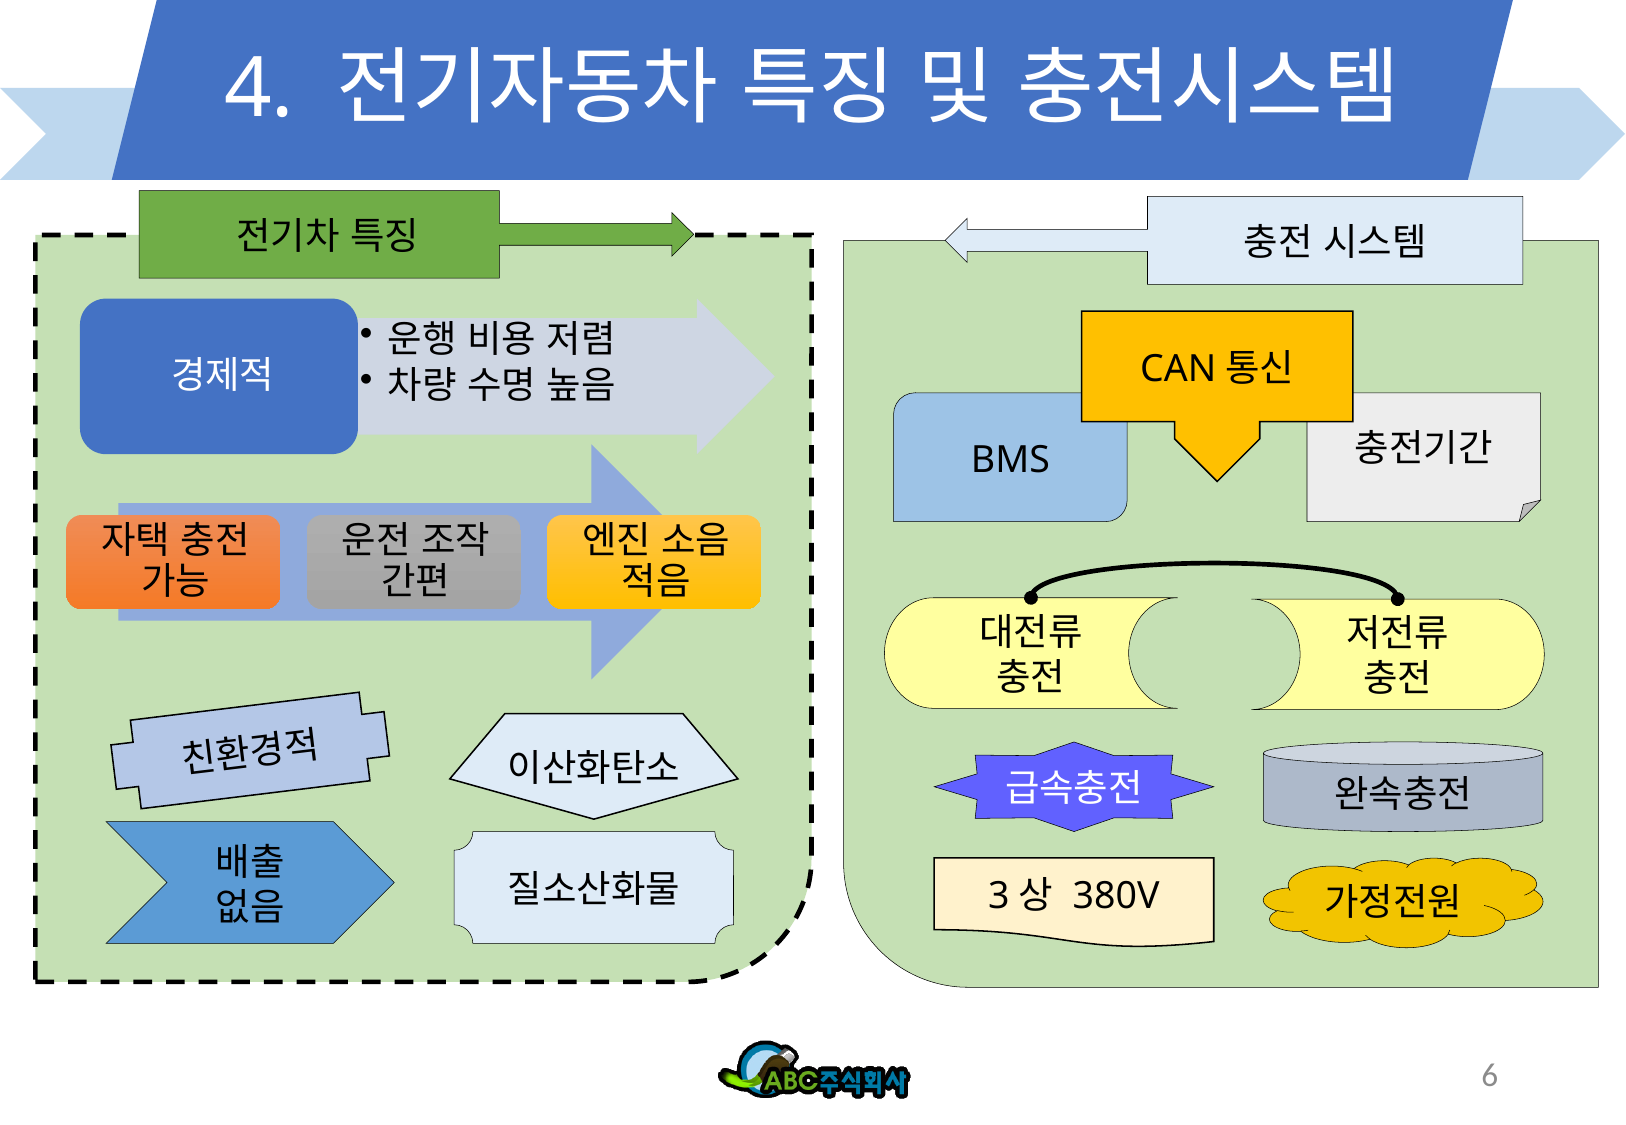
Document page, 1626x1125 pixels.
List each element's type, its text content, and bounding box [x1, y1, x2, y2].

text_box [484, 712, 704, 736]
title 4. 전기자동차 특징 및 충전시스템 [0, 0, 1625, 180]
text_box CAN통신 [1081, 311, 1353, 482]
text_box 친환경적 [109, 691, 391, 810]
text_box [79, 298, 775, 455]
text_box 충전 시스템 [943, 195, 1524, 286]
text_box [842, 239, 1600, 989]
text_box [507, 796, 681, 821]
text_box 질소산화물 [453, 830, 735, 945]
text_box 충전기간 [1305, 391, 1545, 523]
text_box 대전류 충전 [883, 596, 1178, 710]
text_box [66, 444, 762, 680]
picture [709, 1034, 916, 1103]
text_box 급속충전 [930, 740, 1218, 833]
text_box BMS [892, 391, 1129, 523]
text_box 이산화탄소 [446, 736, 742, 796]
slide_number 6 [1147, 1042, 1514, 1103]
text_box 배출 없음 [103, 820, 396, 945]
text_box 전기차 특징 [137, 189, 696, 280]
text_box 가정전원 [1262, 857, 1545, 949]
text_box [34, 233, 813, 983]
text_box 완속충전 [1262, 740, 1544, 833]
text_box 3상 380V [934, 857, 1214, 947]
text_box 저전류 충전 [1251, 598, 1546, 711]
